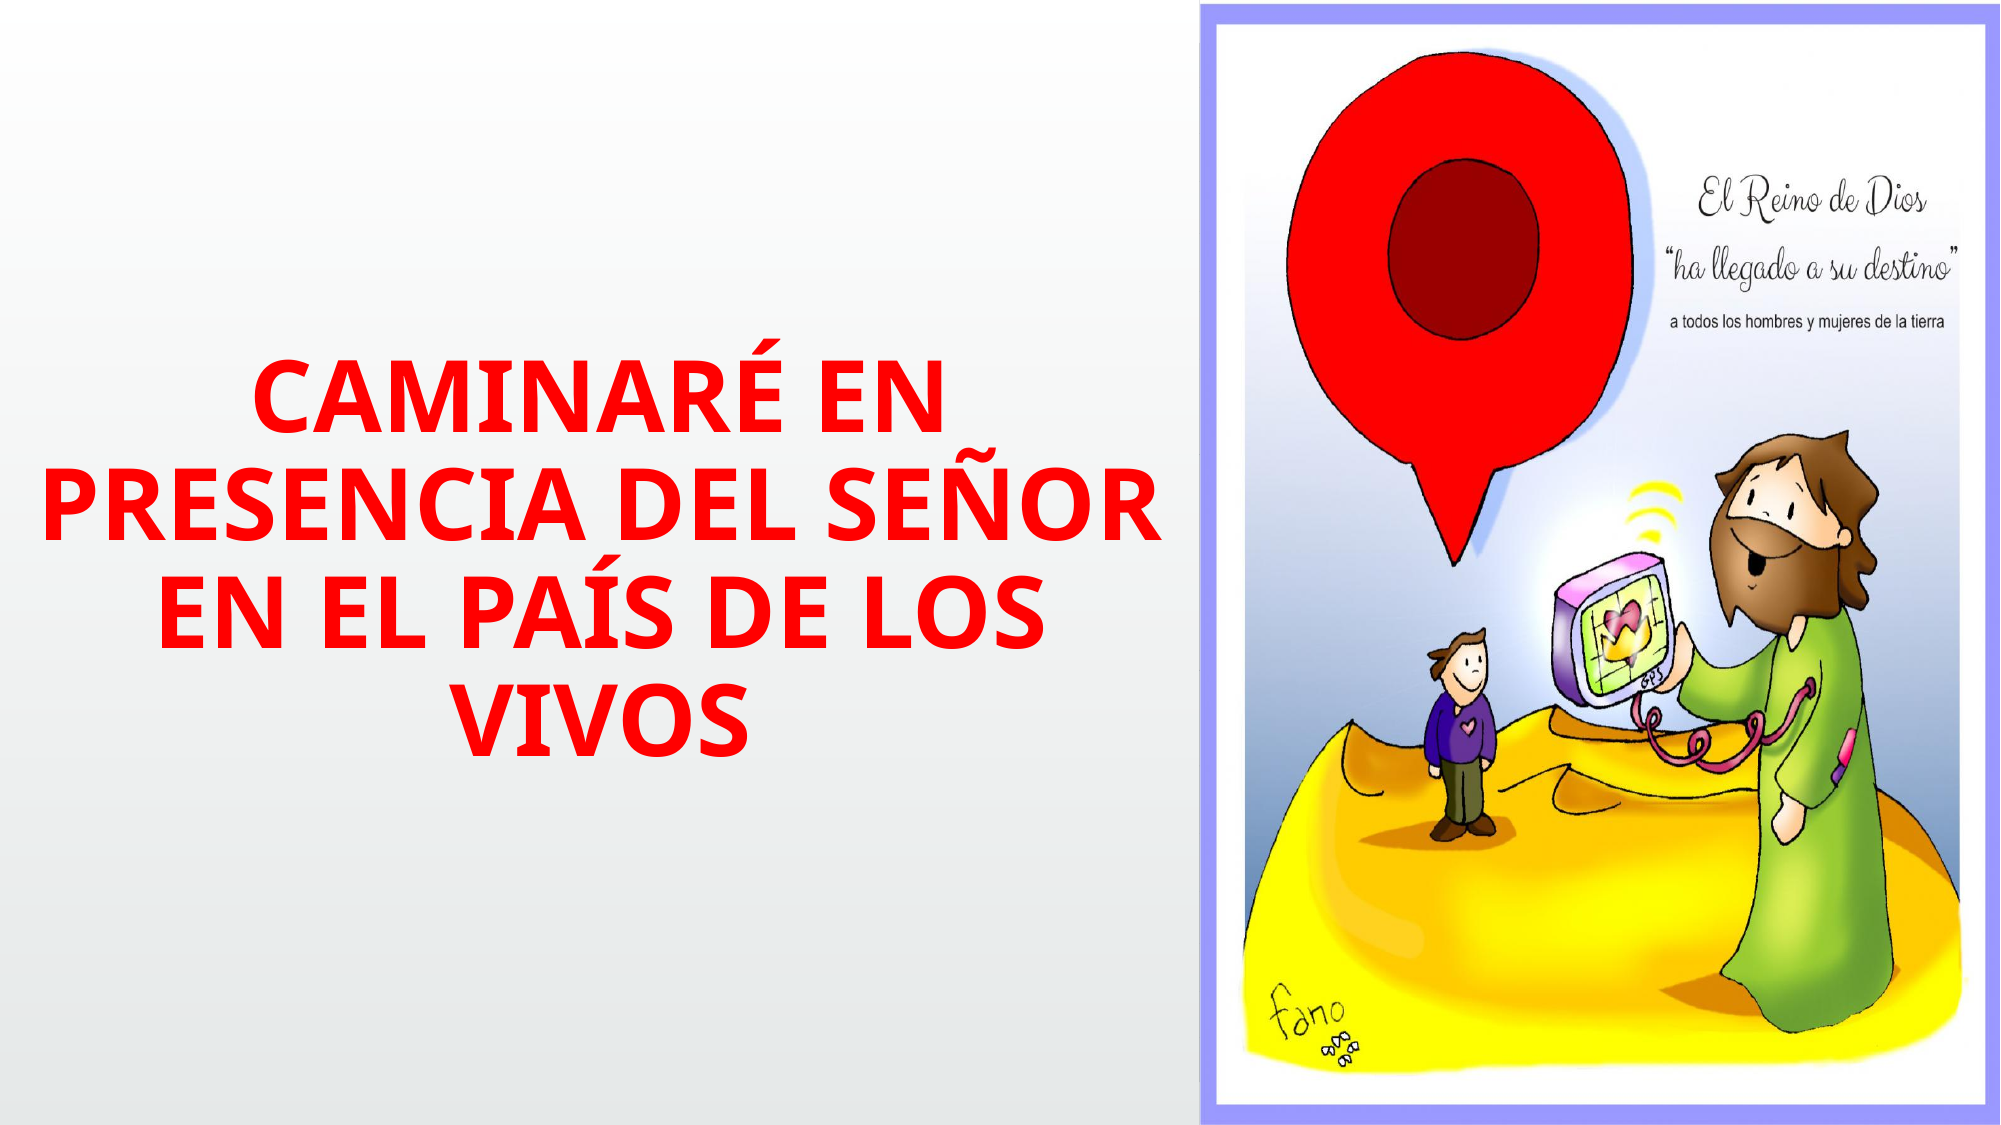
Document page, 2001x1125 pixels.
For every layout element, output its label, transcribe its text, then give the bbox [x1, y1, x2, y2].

title CAMINARÉ EN PRESENCIA DEL SEÑOR EN EL PAÍS DE LOS VIVOS [0, 0, 1200, 1125]
picture [1200, 0, 2000, 1125]
